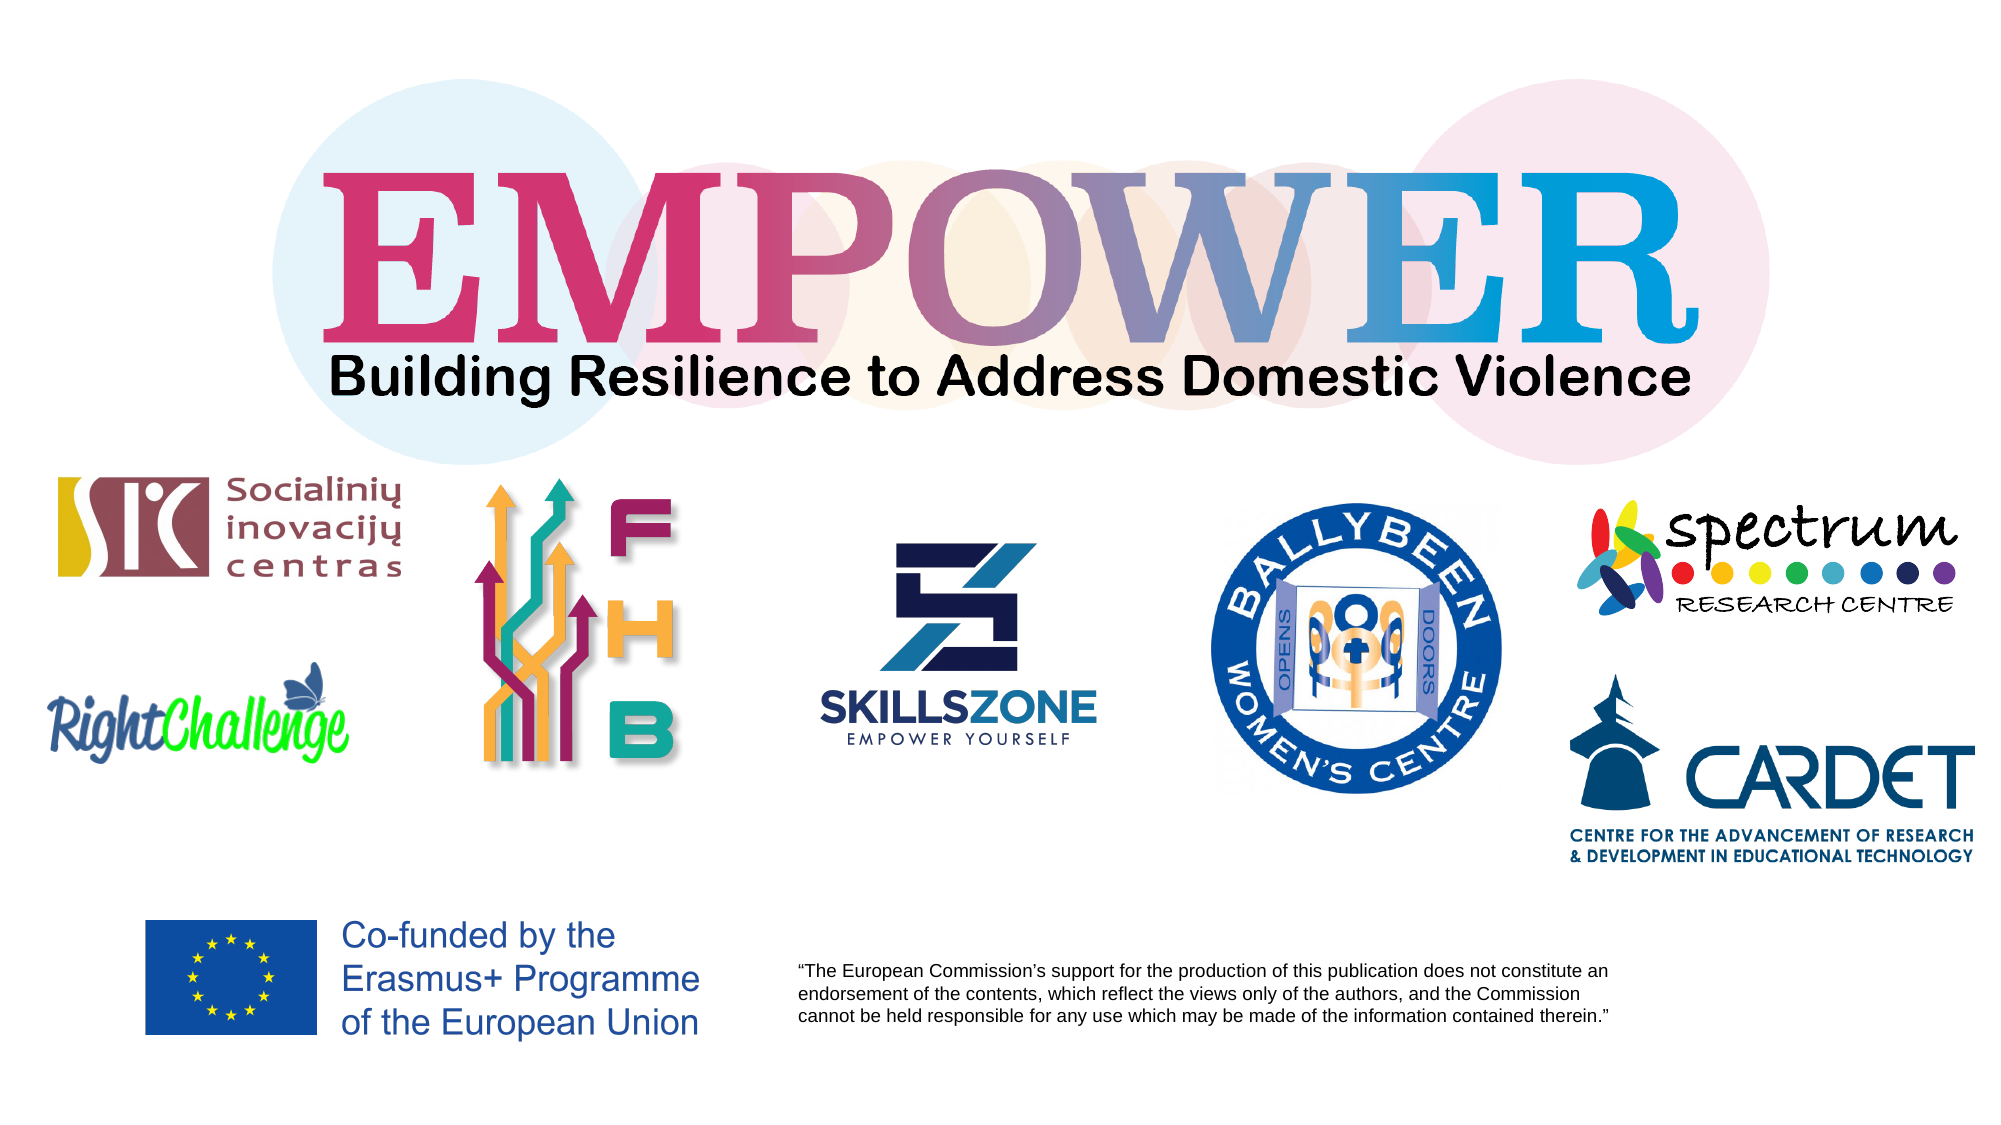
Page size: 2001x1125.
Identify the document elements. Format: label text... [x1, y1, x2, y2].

picture [272, 79, 1770, 465]
picture [1211, 503, 1502, 794]
picture [46, 662, 349, 764]
text_box “The European Commission’s support for the production of this publication does not constitute an endorsement of the contents, which reflect the views only of the authors, and the Commission cannot be held responsible for any use which may be made of the information contained therein.” [783, 951, 1641, 1057]
picture [1556, 662, 1984, 875]
picture [112, 886, 743, 1067]
picture [472, 476, 694, 794]
picture [1577, 489, 1963, 636]
picture [58, 476, 401, 577]
picture [765, 503, 1151, 785]
